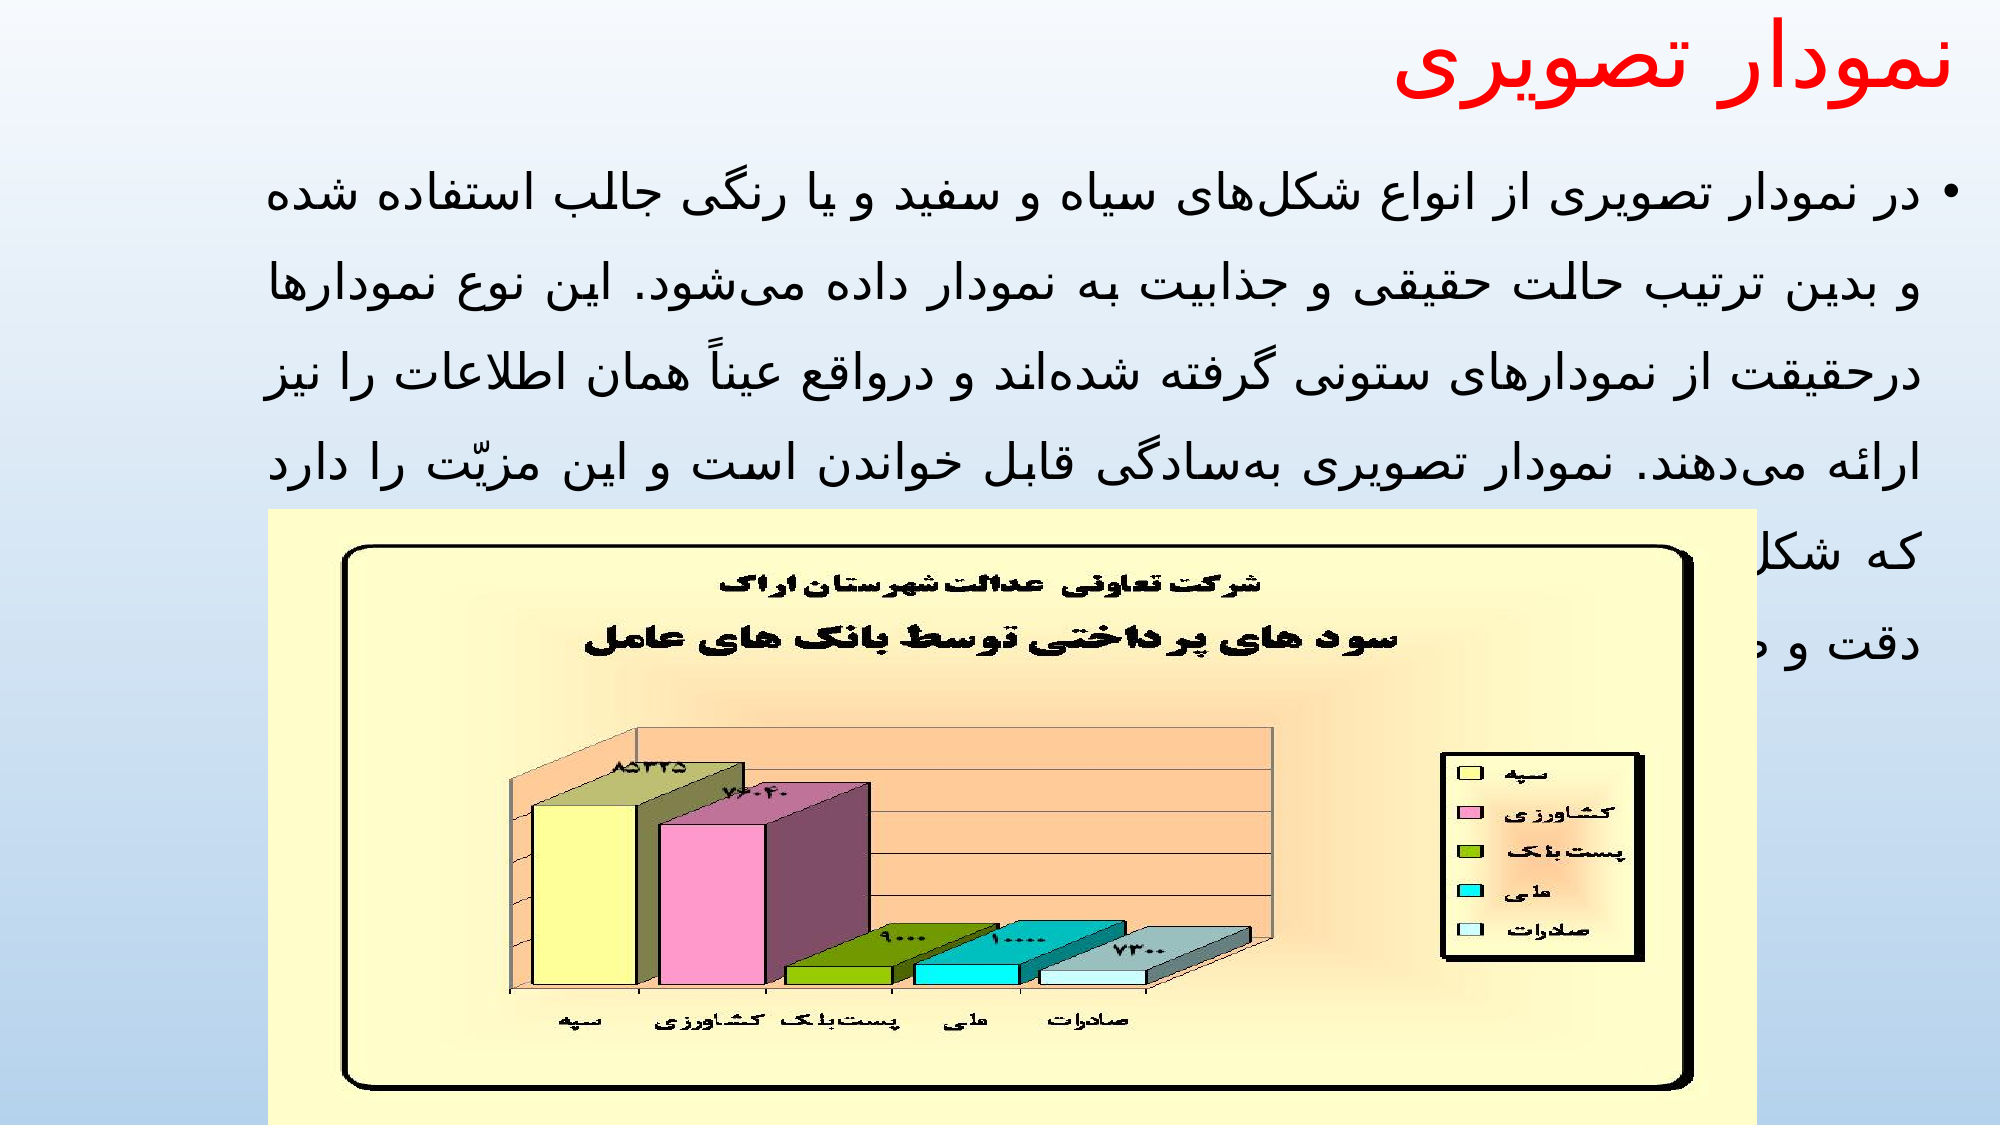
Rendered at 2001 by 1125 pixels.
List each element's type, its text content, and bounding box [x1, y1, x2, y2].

picture [268, 509, 1757, 1125]
title نمودار تصويرى [247, 4, 1973, 222]
list در نمودار تصويرى از انواع شکل‌هاى سياه و سفيد و يا رنگى جالب استفاده شده و بدين ترتيب حالت حقيقى و جذابيت به نمودار داده مى‌شود. اين نوع نمودارها درحقيقت از نمودارهاى ستونى گرفته شده‌اند و درواقع عيناً همان اطلاعات را نيز ارائه مى‌دهند. نمودار تصويرى به‌سادگى قابل خواندن است و اين مزيّت را دارد که شکل‌هاى حقيقى در آنها مورد استفاده قرار مى‌گيرند. نمودارهاى تصويرى دقت و صراحت انواع ديگر را دارا نيستند. [249, 122, 1975, 837]
